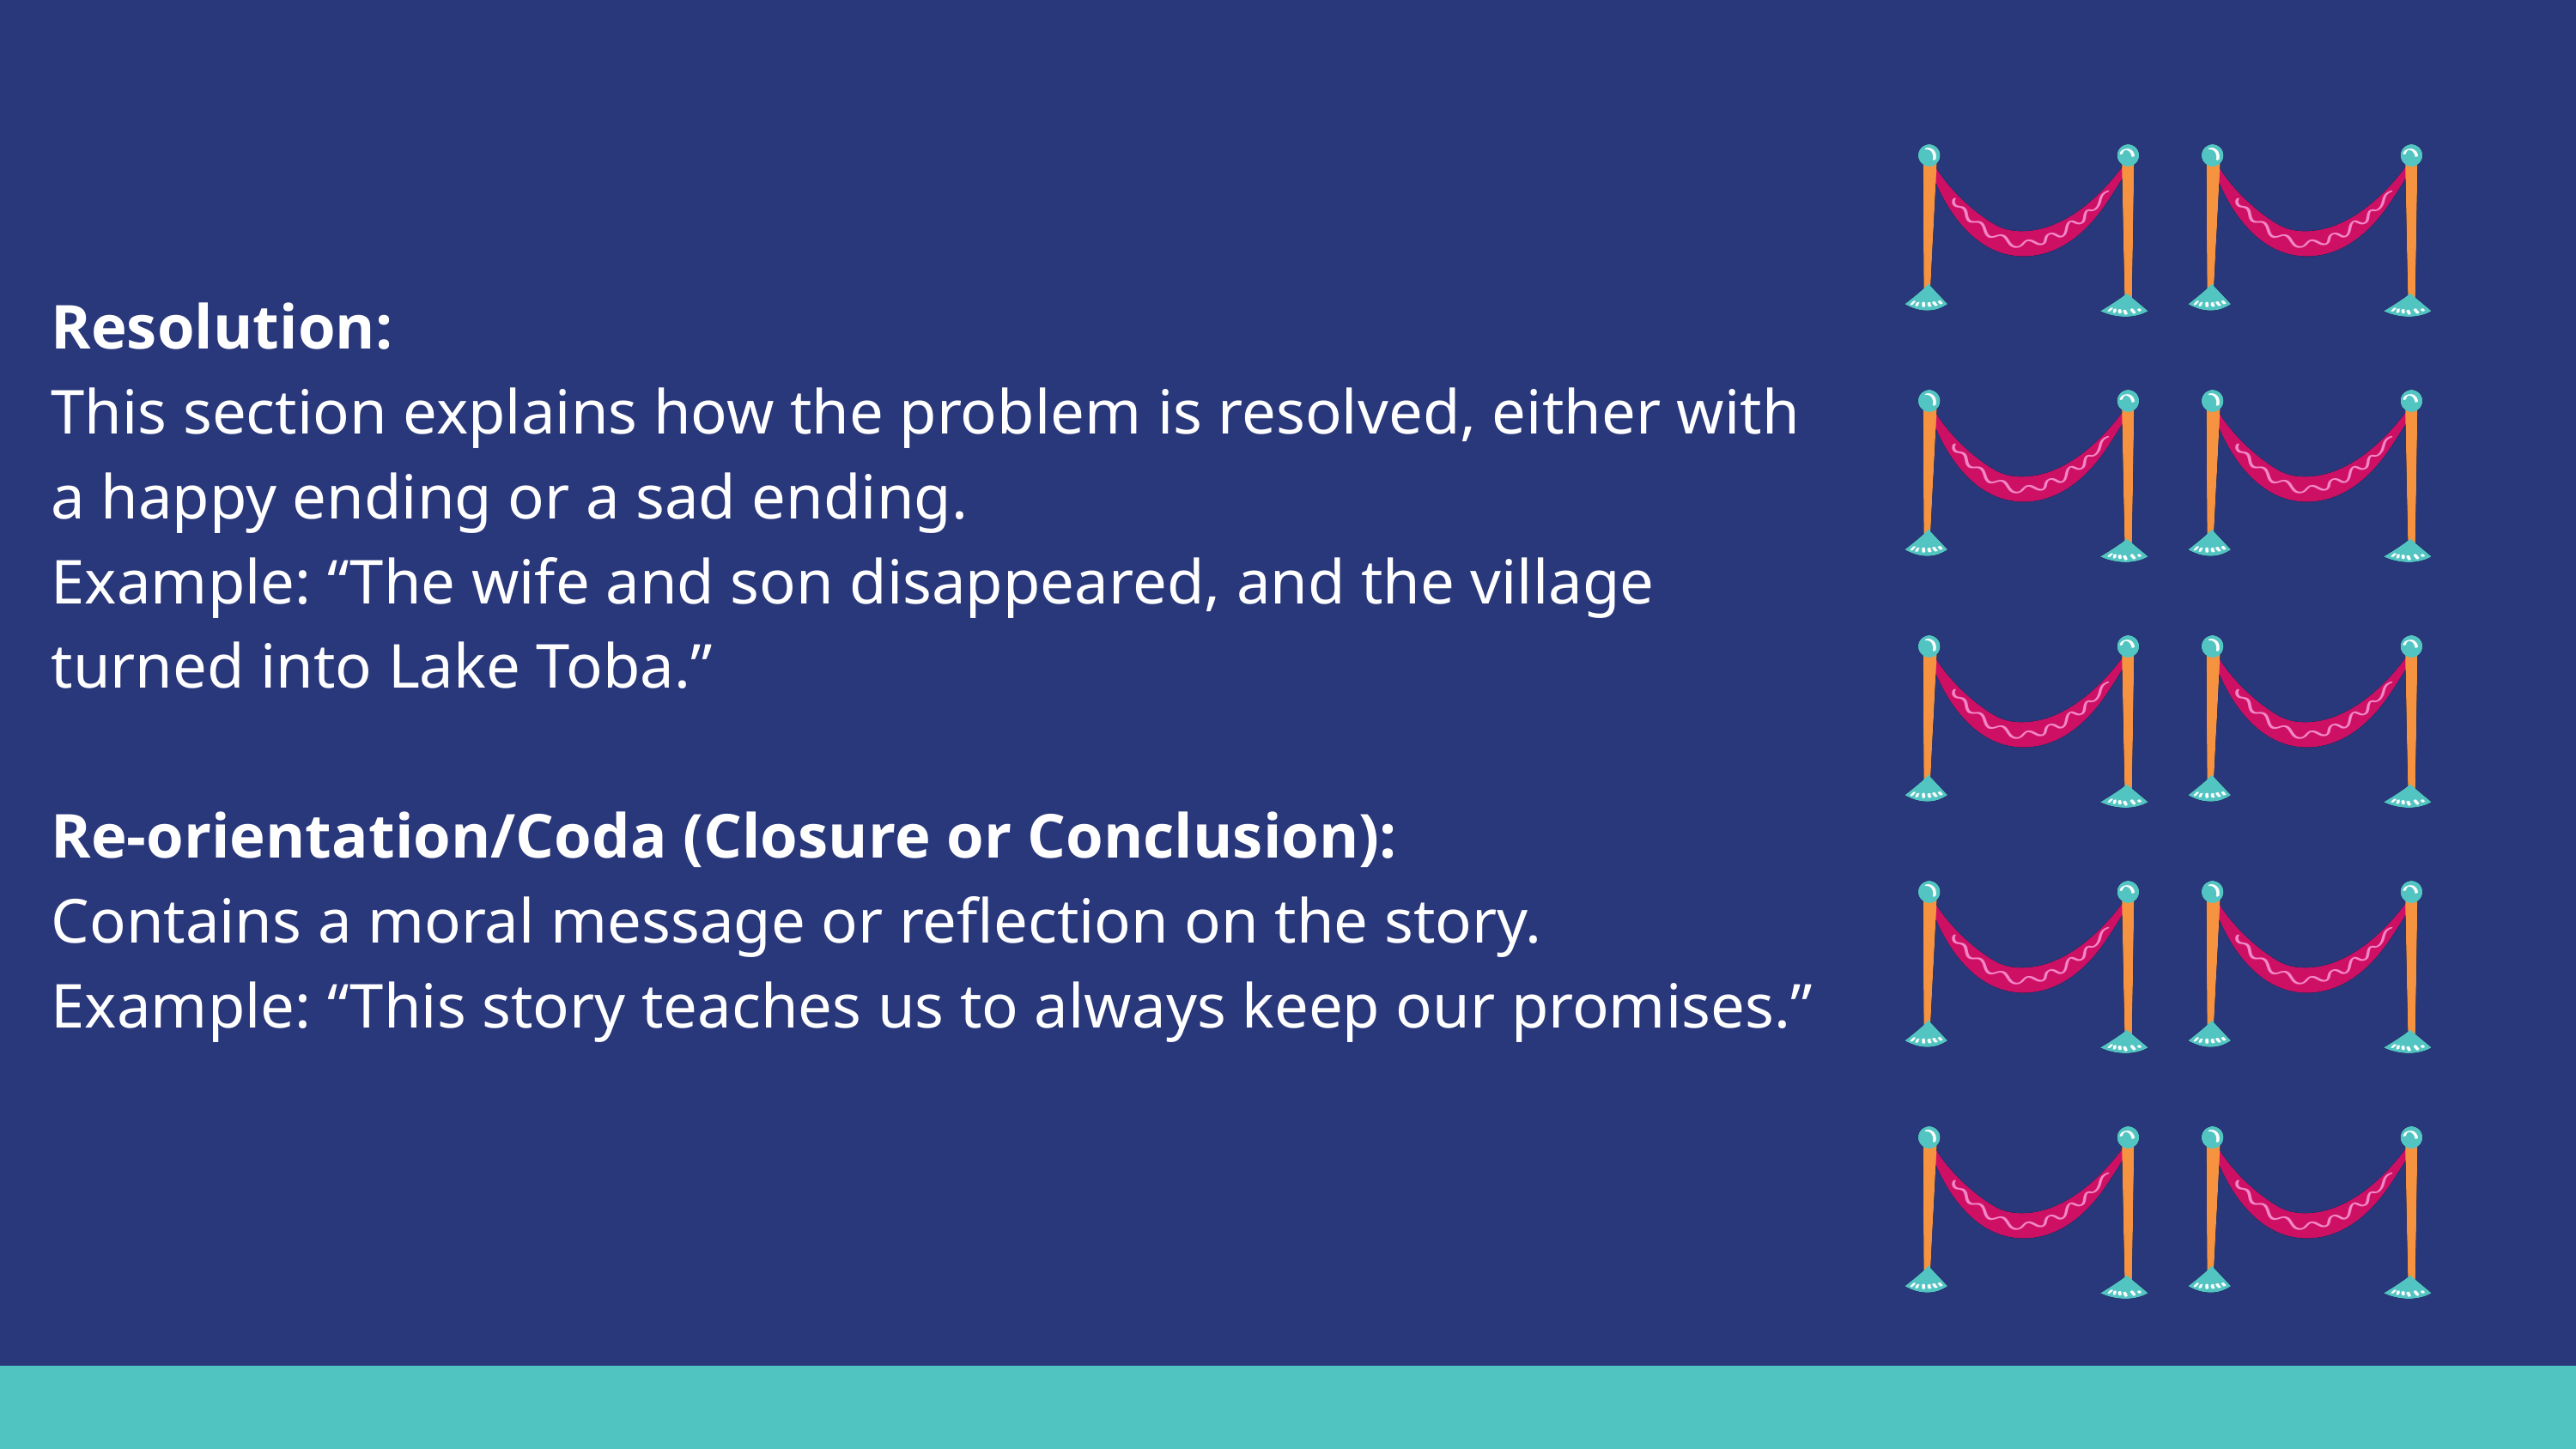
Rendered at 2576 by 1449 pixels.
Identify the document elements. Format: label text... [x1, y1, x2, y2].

text_box [2188, 635, 2432, 808]
text_box [2188, 1126, 2432, 1299]
text_box [1905, 390, 2148, 562]
text_box [2188, 390, 2432, 562]
text_box [1905, 881, 2148, 1053]
text_box [2188, 144, 2432, 317]
text_box [1905, 1126, 2148, 1299]
text_box [1905, 144, 2148, 317]
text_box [0, 1365, 2576, 1449]
text_box [2188, 881, 2432, 1053]
text_box [1905, 635, 2148, 808]
text_box Resolution: This section explains how the problem is resolved, either with a happy ending or a sad ending. Example: “The wife and son disappeared, and the village turned into Lake Toba.” Re-orientation/Coda (Closure or Conclusion): Contains a moral message or reflection on the story. Example: “This story teaches us to always keep our promises.” [51, 276, 1839, 1040]
